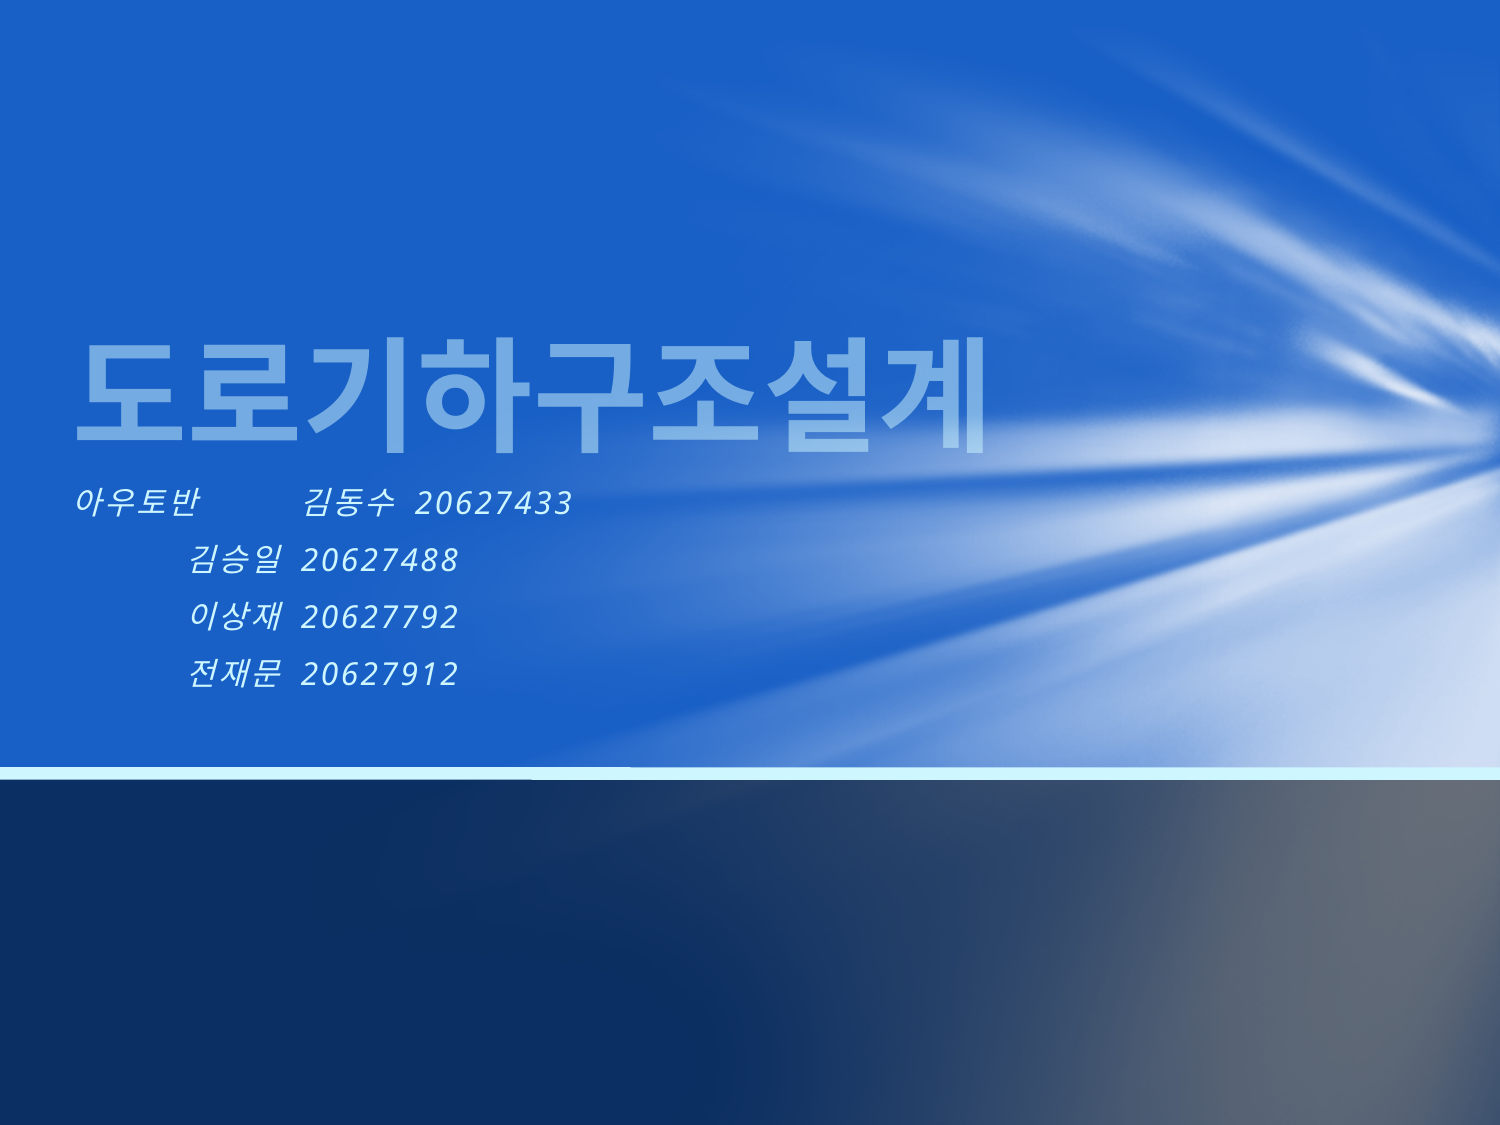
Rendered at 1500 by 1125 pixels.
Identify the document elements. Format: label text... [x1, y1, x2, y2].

subtitle 아우토반 김동수 20627433 김승일 20627488 이상재 20627792 전재문 20627912 [57, 474, 808, 700]
title 도로기하구조설계 [57, 74, 1319, 476]
